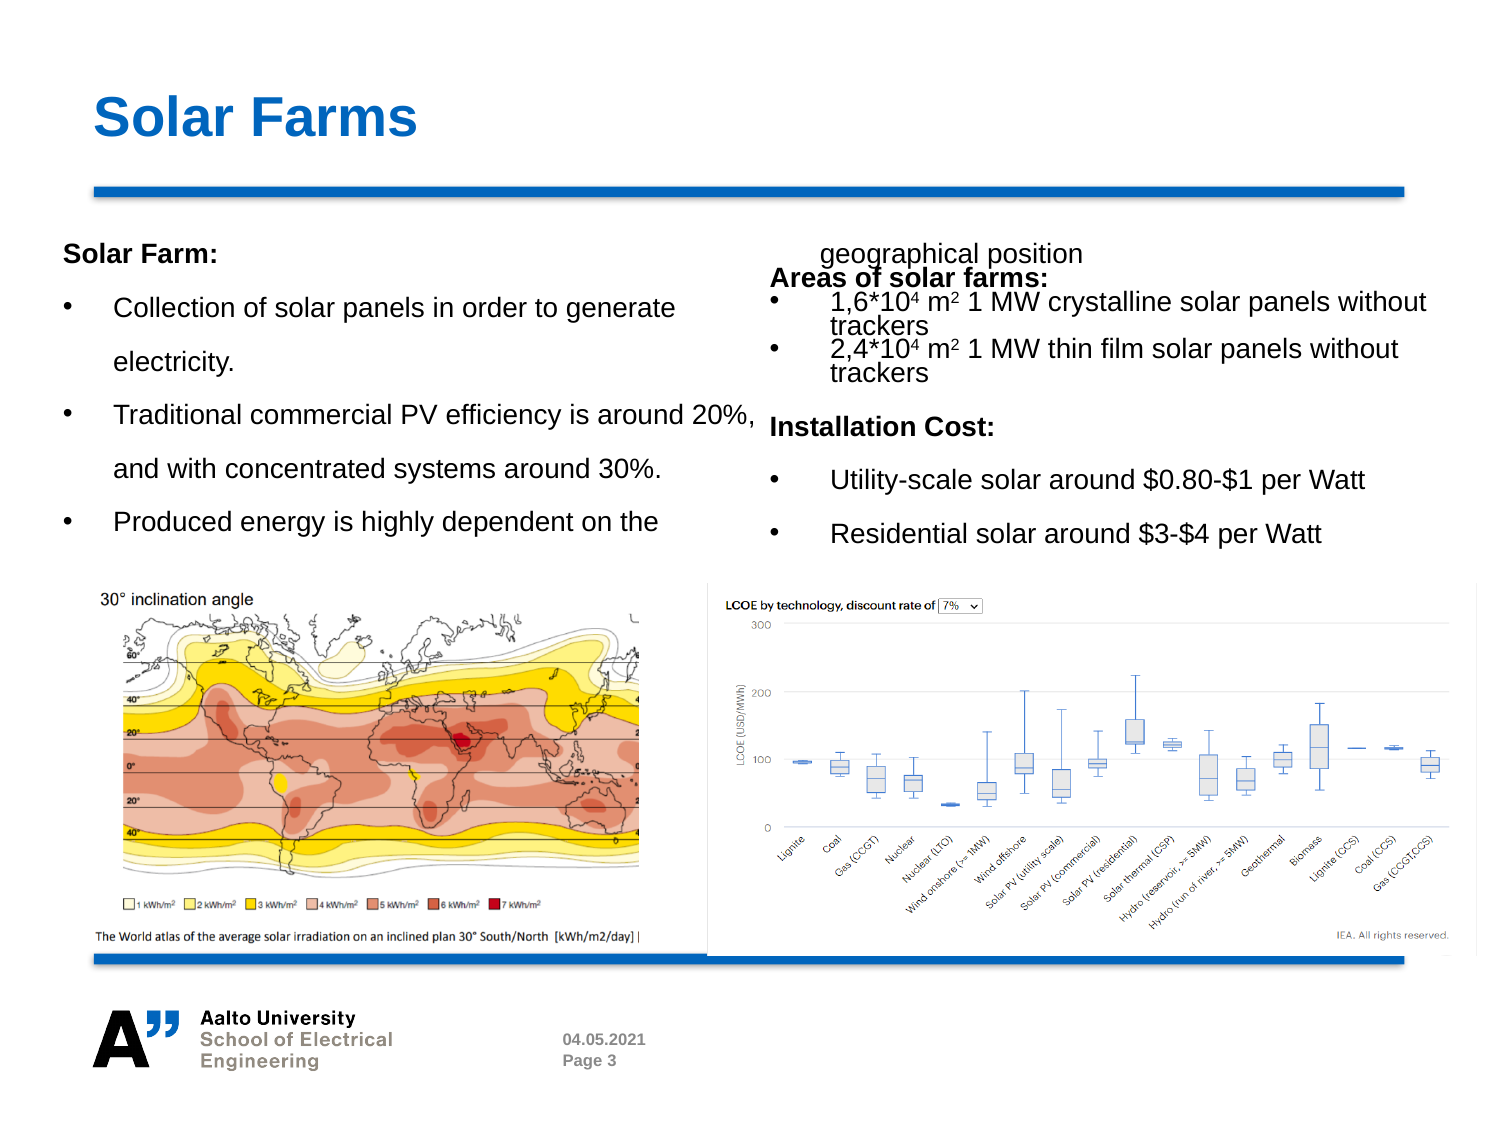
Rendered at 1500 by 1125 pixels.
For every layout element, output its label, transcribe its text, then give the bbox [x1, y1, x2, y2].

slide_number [562, 1029, 816, 1050]
title Solar Farms [93, 80, 1369, 228]
picture [706, 583, 1477, 957]
picture [93, 587, 640, 947]
list Solar Farm: Collection of solar panels in order to generate electricity. Traditional commercial PV efficiency is around 20%, and with concentrated systems around 30%. Produced energy is highly dependent on the geographical position Areas of solar farms: 1,6*104 m2 1 MW crystalline solar panels without trackers 2,4*104 m2 1 MW thin film solar panels without trackers Installation Cost: Utility-scale solar around $0.80-$1 per Watt Residential solar around $3-$4 per Watt [62, 215, 1477, 554]
slide_number Page 3 [562, 1050, 816, 1071]
picture [35, 953, 449, 1125]
